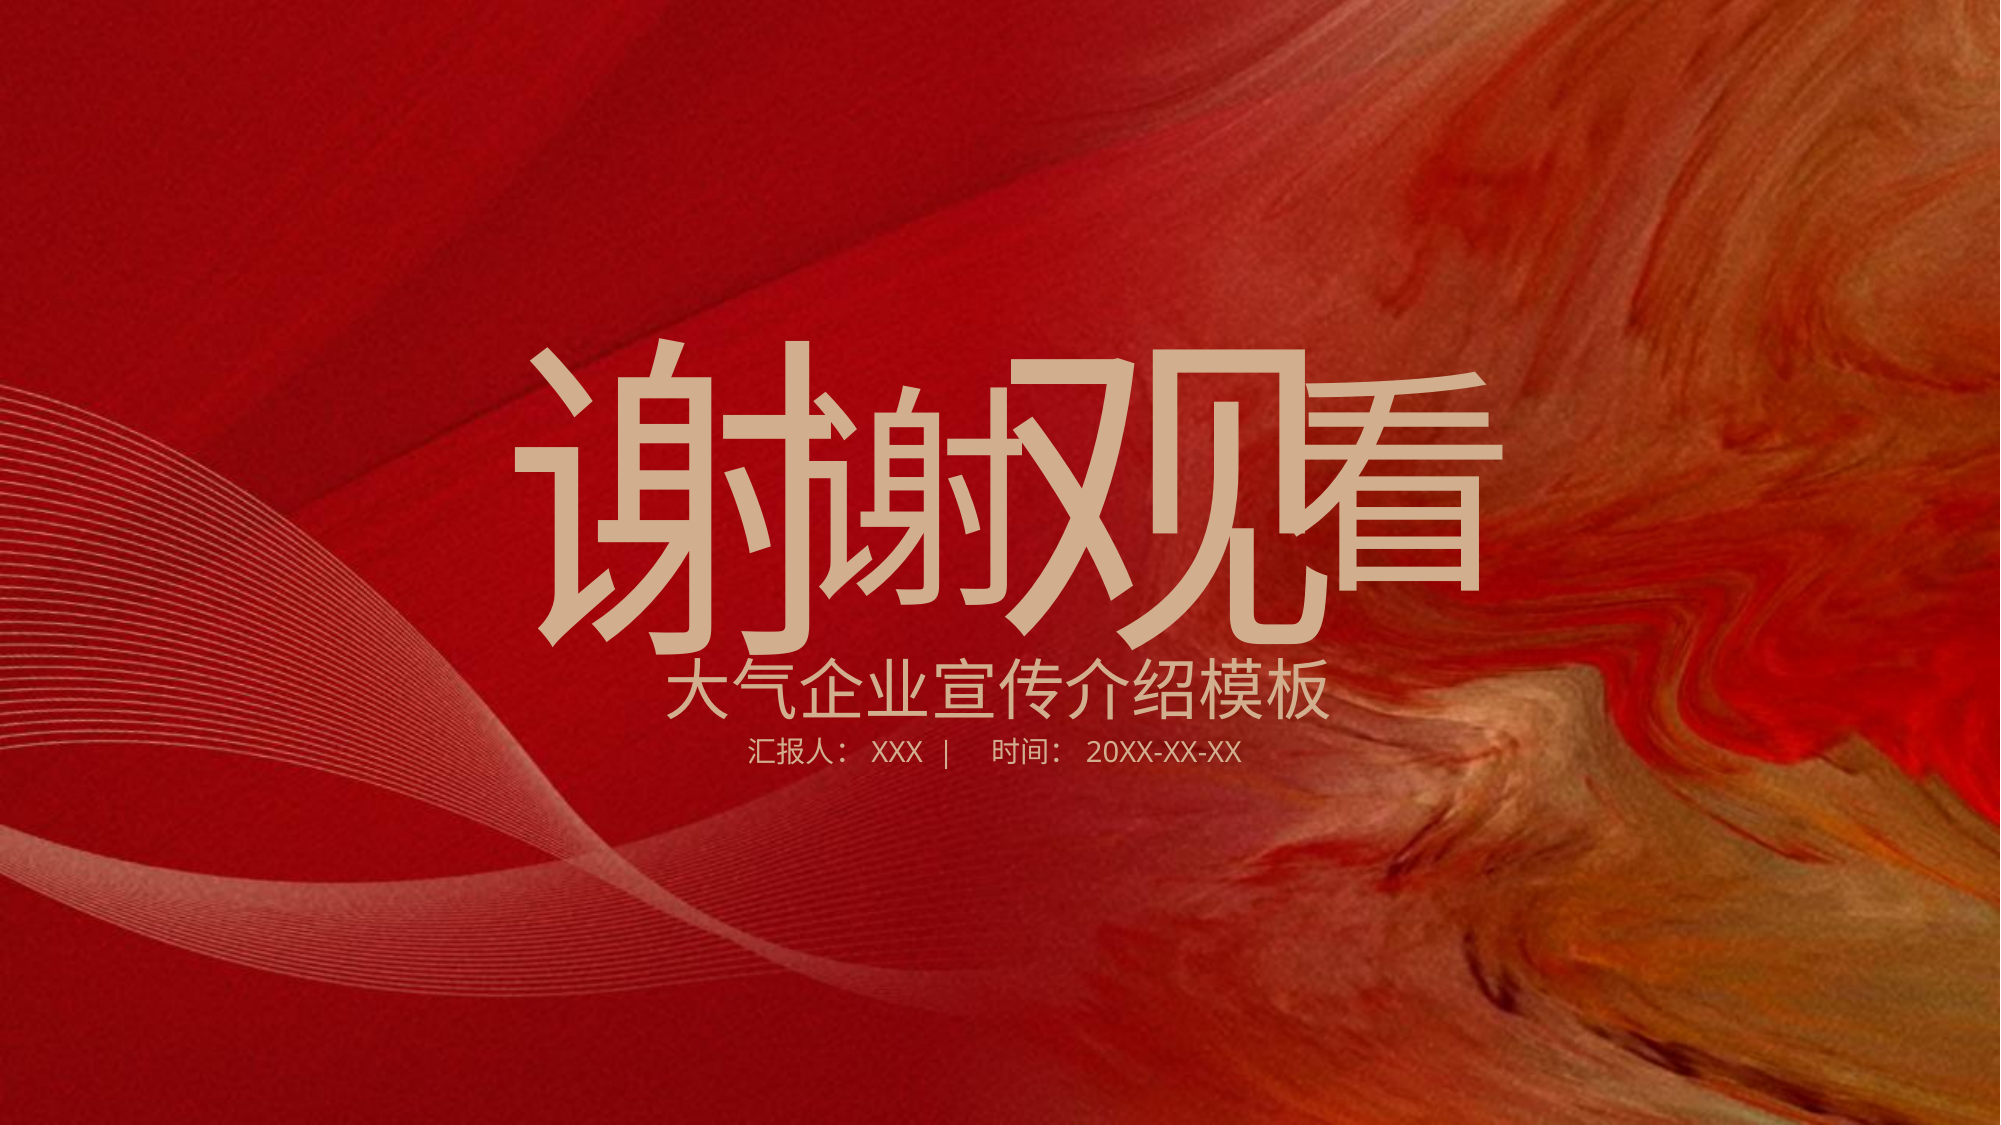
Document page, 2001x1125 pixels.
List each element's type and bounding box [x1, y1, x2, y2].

picture [0, 0, 2000, 1125]
text_box [482, 270, 1534, 711]
